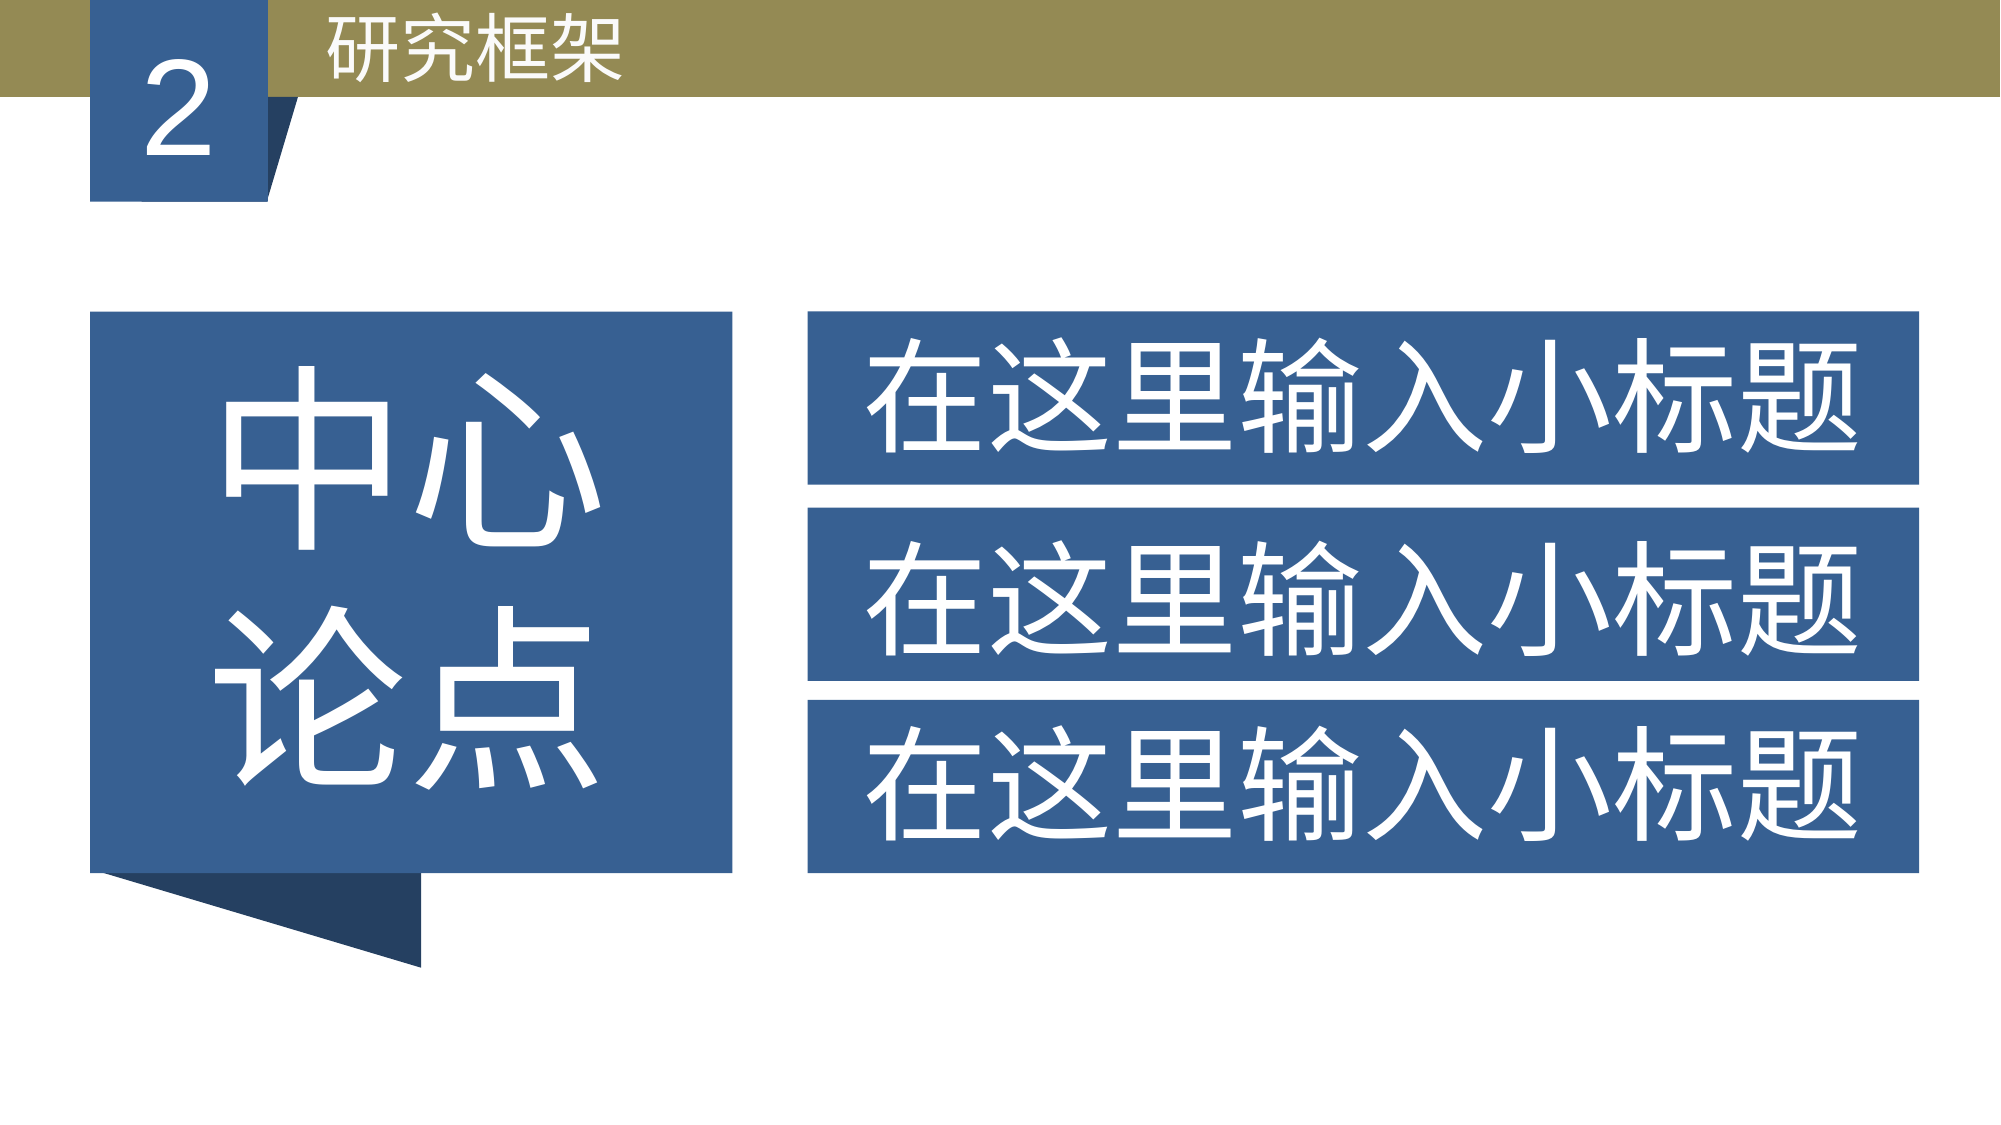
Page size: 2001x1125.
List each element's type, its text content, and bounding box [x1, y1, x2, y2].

text_box [89, 310, 733, 326]
text_box [89, 822, 733, 874]
text_box [732, 0, 2000, 98]
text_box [807, 311, 1920, 874]
text_box 中心 论点 [0, 326, 807, 822]
text_box 研究框架 [296, 0, 732, 100]
text_box [0, 0, 90, 98]
text_box [103, 874, 423, 970]
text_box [92, 0, 296, 204]
